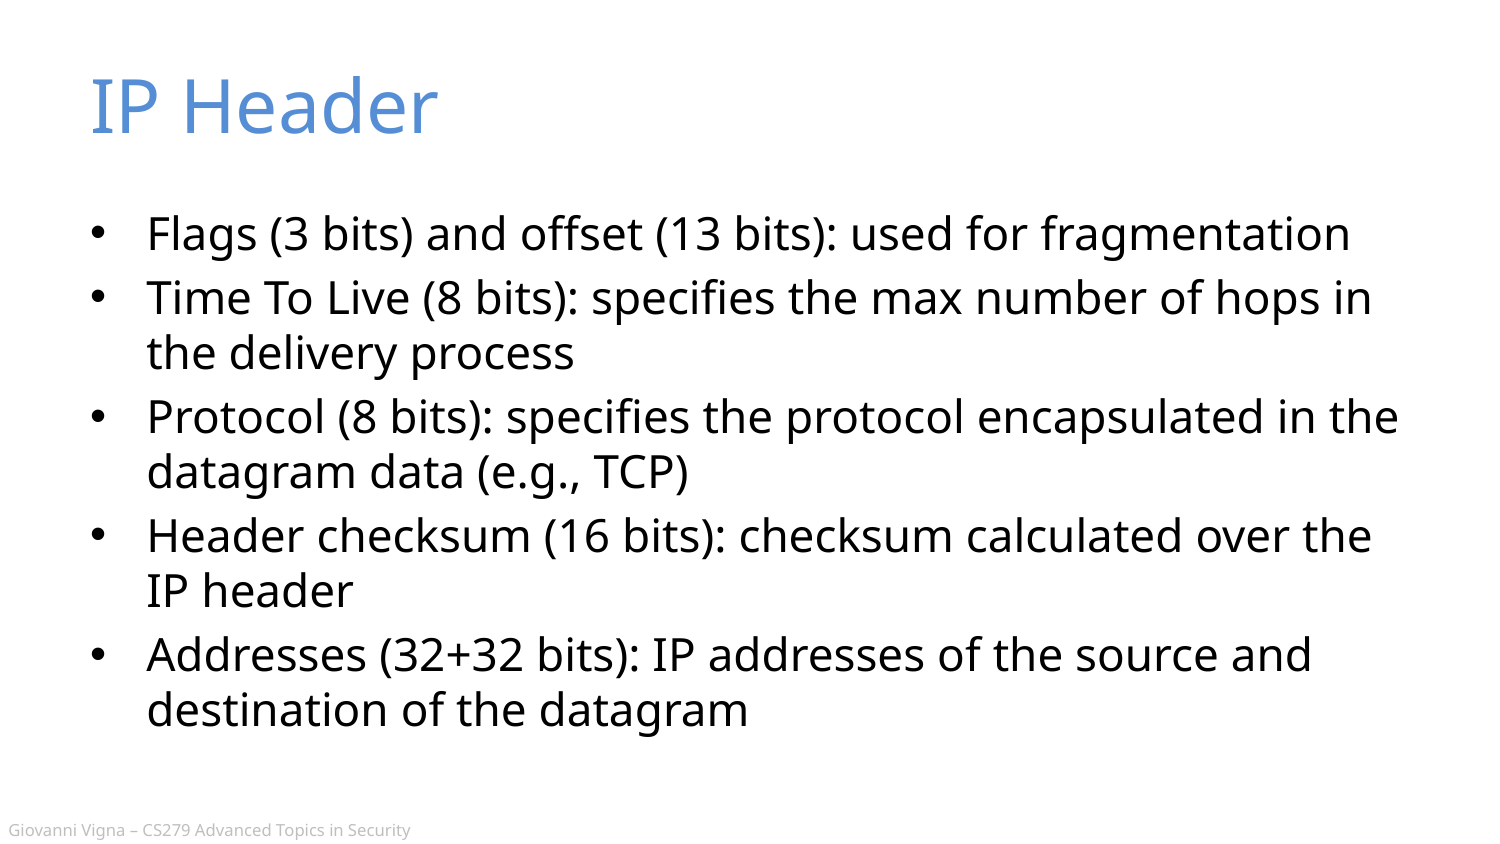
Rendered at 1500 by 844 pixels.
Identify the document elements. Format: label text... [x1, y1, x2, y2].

list Flags (3 bits) and offset (13 bits): used for fragmentation Time To Live (8 bits): specifies the max number of hops in the delivery process Protocol (8 bits): specifies the protocol encapsulated in the datagram data (e.g., TCP) Header checksum (16 bits): checksum calculated over the IP header Addresses (32+32 bits): IP addresses of the source and destination of the datagram [75, 196, 1425, 813]
title IP Header [75, 33, 1425, 175]
